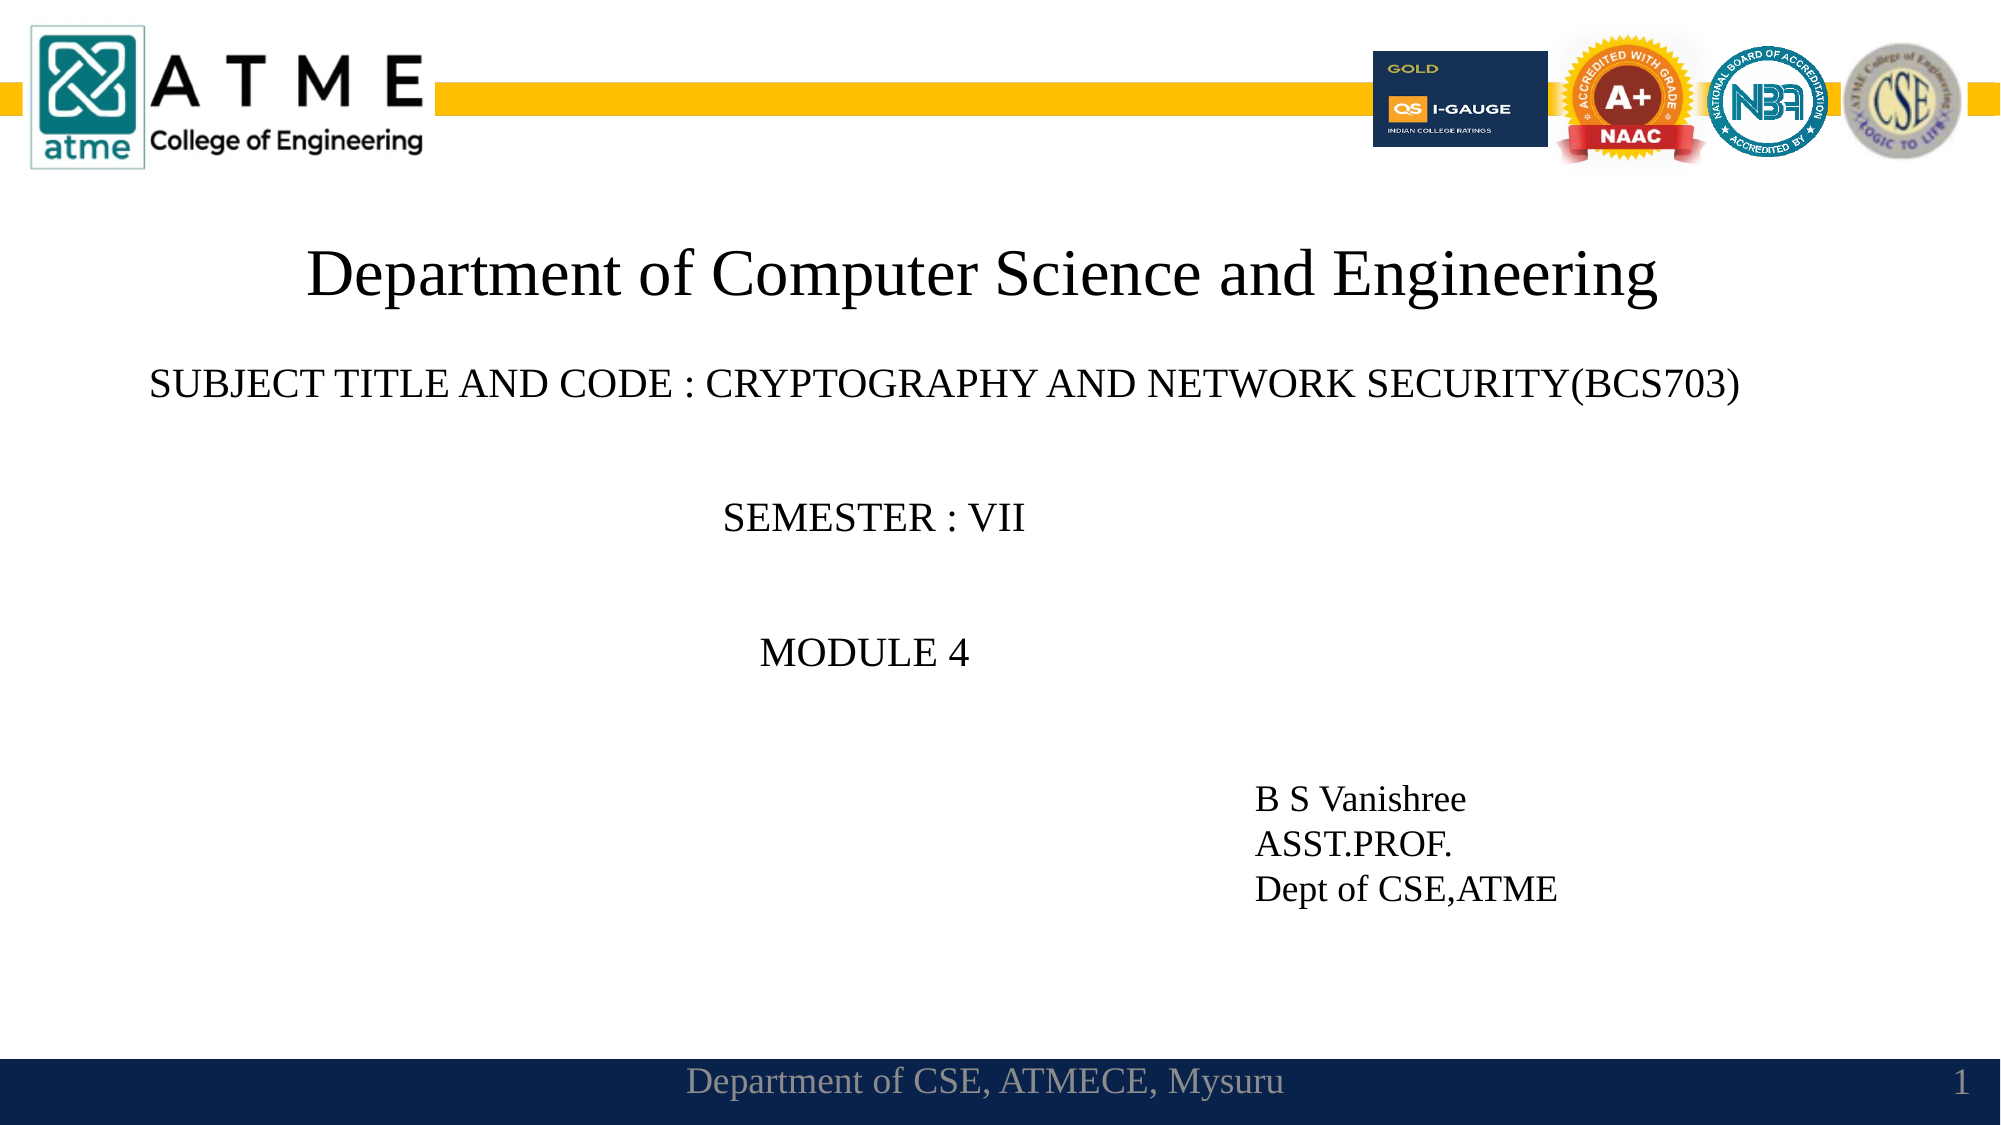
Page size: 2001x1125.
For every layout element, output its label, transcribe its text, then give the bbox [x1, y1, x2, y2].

text_box SUBJECT TITLE AND CODE : CRYPTOGRAPHY AND NETWORK SECURITY(BCS703) [134, 348, 1766, 414]
picture [1373, 20, 1828, 180]
slide_number 1 [1511, 1057, 1972, 1103]
text_box B S Vanishree ASST.PROF. Dept of CSE,ATME [1240, 767, 2000, 917]
picture [22, 15, 435, 178]
text_box SEMESTER : VII [707, 482, 1708, 548]
picture [0, 1059, 2001, 1125]
footer Department of CSE, ATMECE, Mysuru [501, 1056, 1470, 1102]
text_box MODULE 4 [744, 617, 1745, 682]
picture [1840, 26, 1968, 176]
text_box Department of Computer Science and Engineering [292, 221, 1708, 317]
